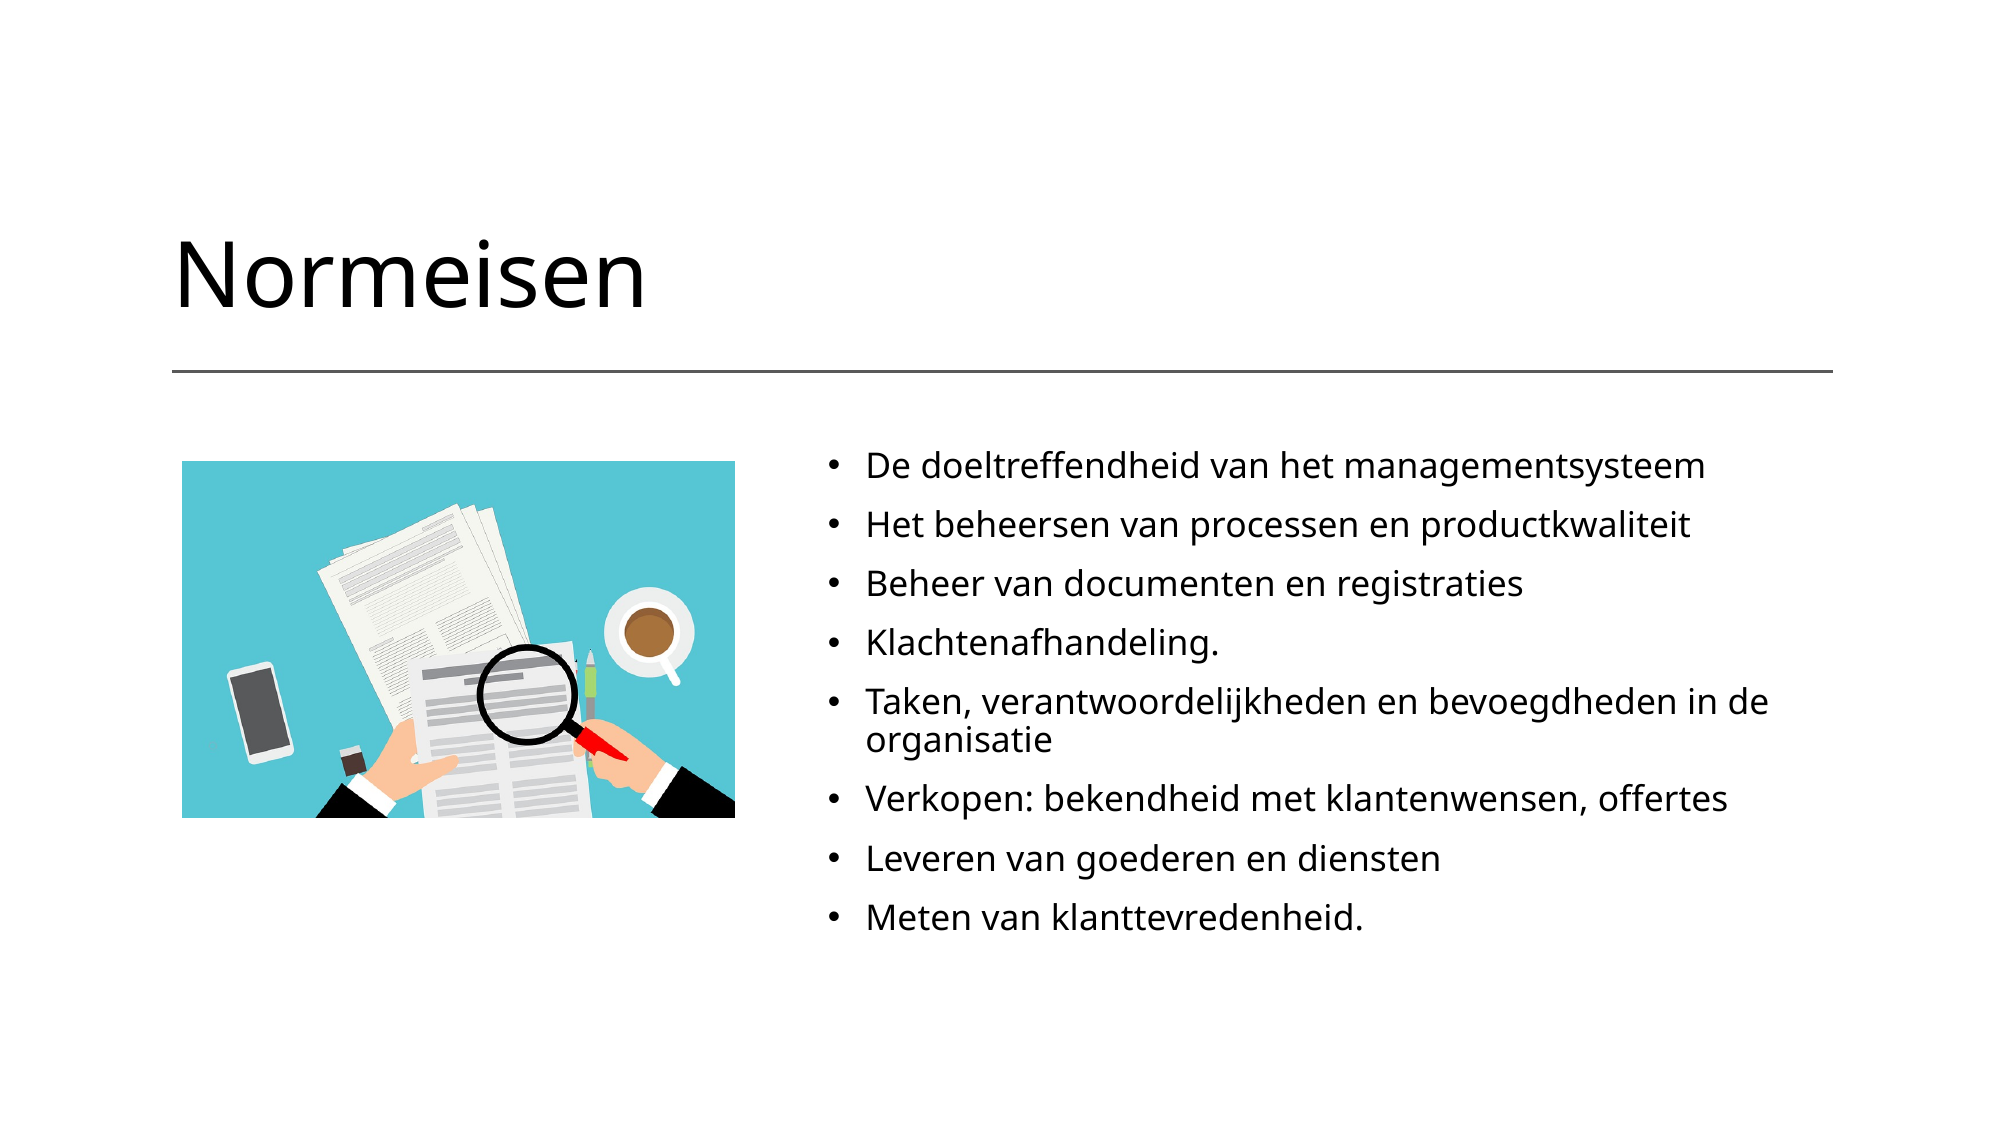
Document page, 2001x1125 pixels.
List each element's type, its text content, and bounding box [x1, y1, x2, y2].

picture [182, 461, 735, 818]
list De doeltreffendheid van het managementsysteem Het beheersen van processen en productkwaliteit Beheer van documenten en registraties Klachtenafhandeling. Taken, verantwoordelijkheden en bevoegdheden in de organisatie Verkopen: bekendheid met klantenwensen, offertes Leveren van goederen en diensten Meten van klanttevredenheid. [812, 440, 1844, 968]
title Normeisen [157, 160, 1895, 335]
